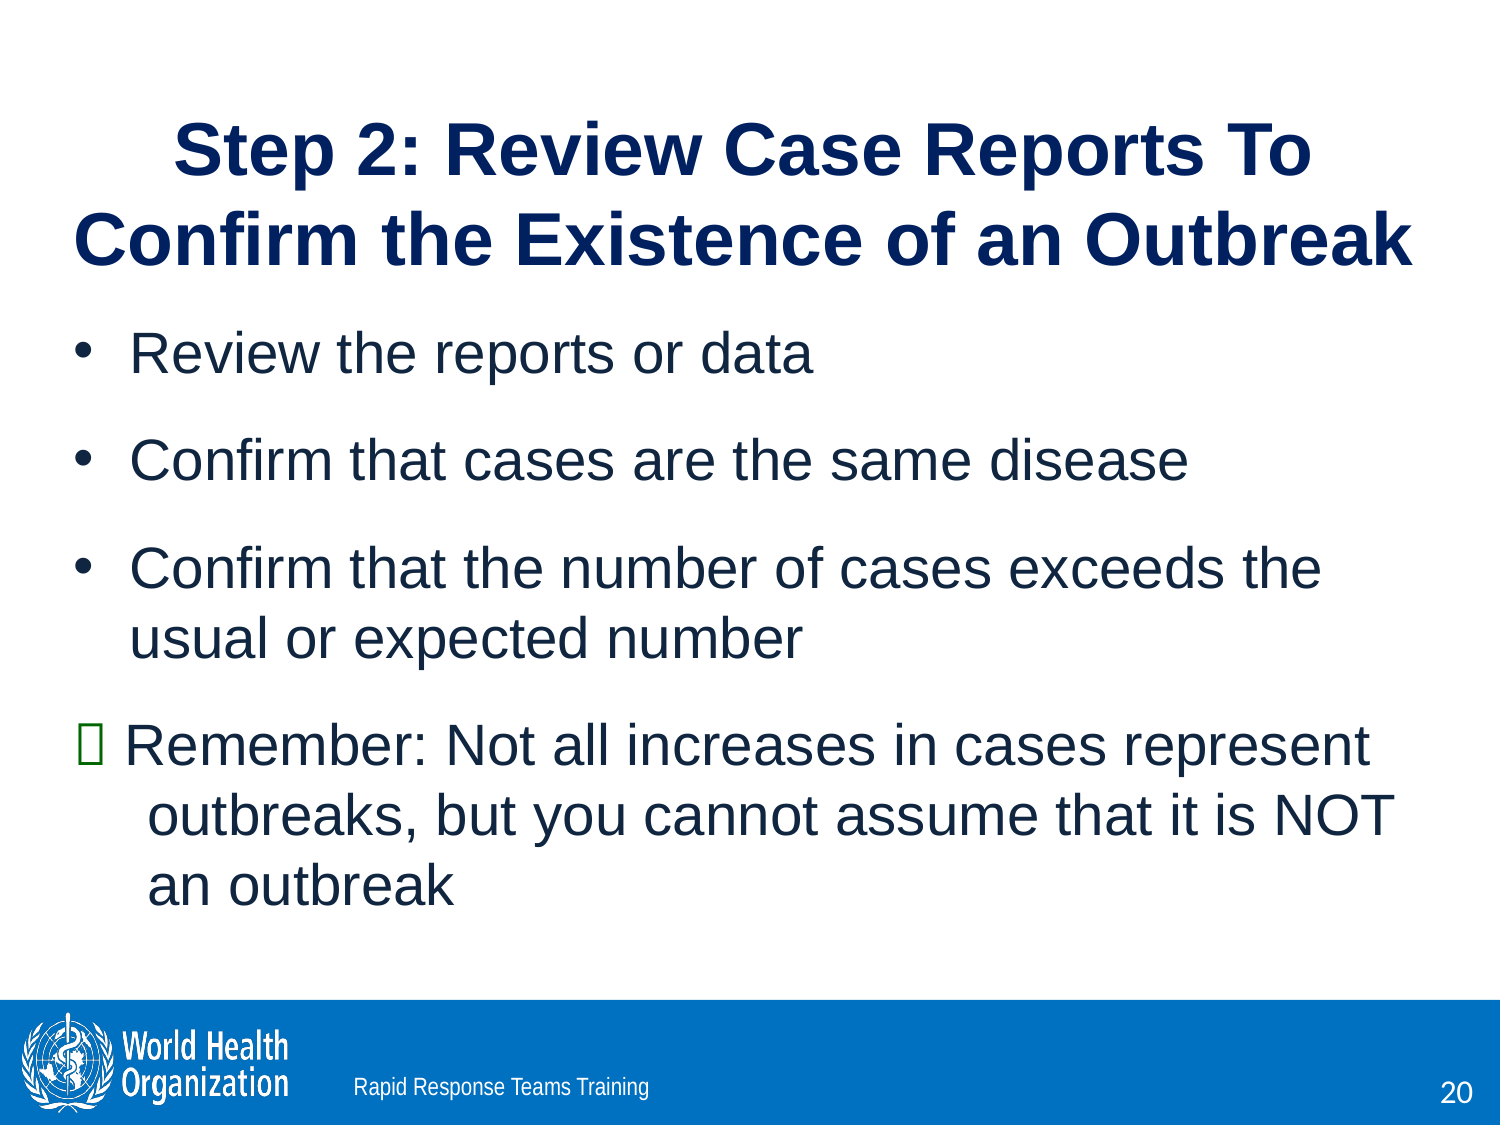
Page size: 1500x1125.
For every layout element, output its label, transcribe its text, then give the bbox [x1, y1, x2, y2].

picture [21, 1012, 288, 1113]
text_box Review the reports or data Confirm that cases are the same disease Confirm that the number of cases exceeds the usual or expected number  Remember: Not all increases in cases represent outbreaks, but you cannot assume that it is NOT an outbreak [58, 307, 1439, 1000]
text_box Step 2: Review Case Reports To Confirm the Existence of an Outbreak [49, 93, 1439, 256]
